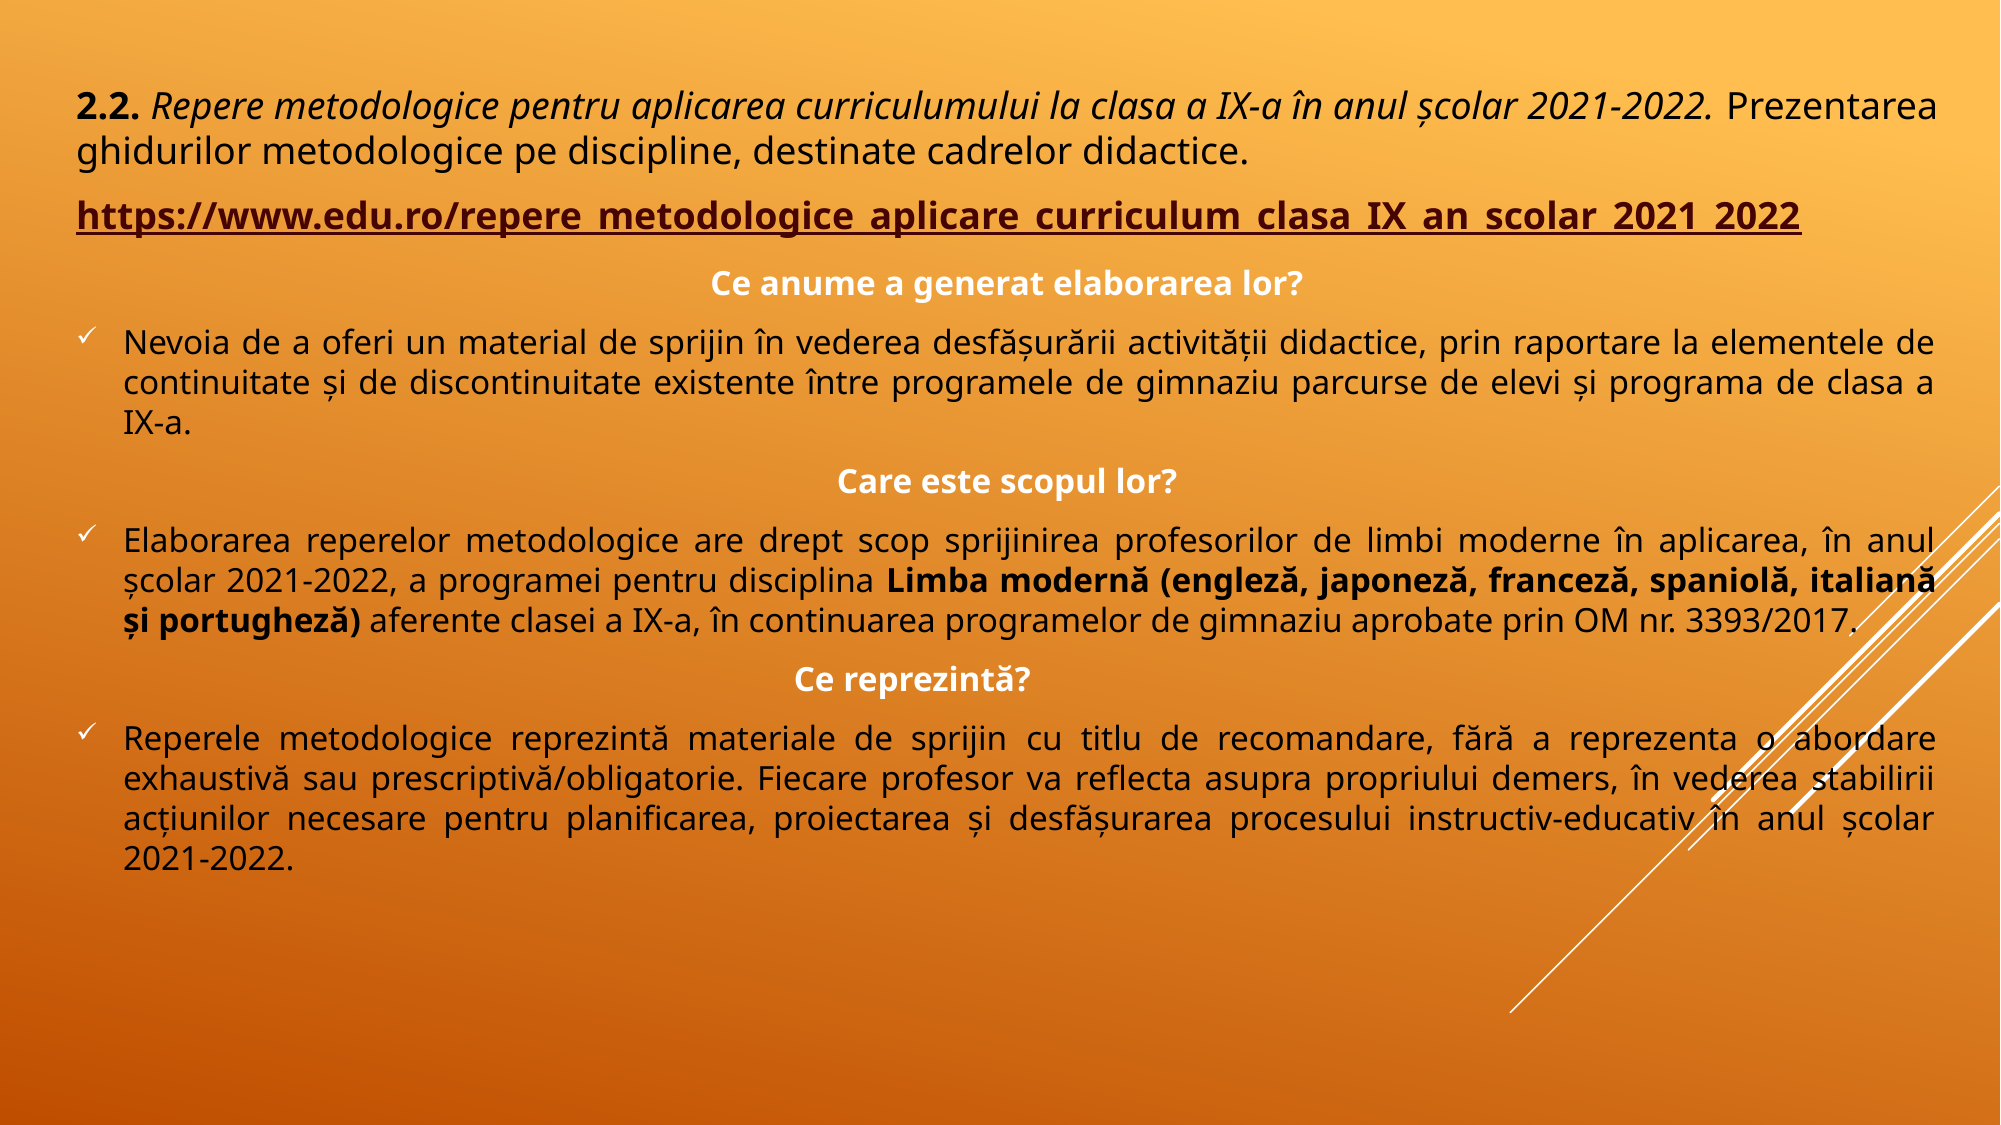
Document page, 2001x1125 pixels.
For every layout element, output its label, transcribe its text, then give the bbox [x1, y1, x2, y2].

list 2.2. Repere metodologice pentru aplicarea curriculumului la clasa a IX-a în anul școlar 2021-2022. Prezentarea ghidurilor metodologice pe discipline, destinate cadrelor didactice. https://www.edu.ro/repere_metodologice_aplicare_curriculum_clasa_IX_an_scolar_2021_2022 Ce anume a generat elaborarea lor? Nevoia de a oferi un material de sprijin în vederea desfășurării activității didactice, prin raportare la elementele de continuitate și de discontinuitate existente între programele de gimnaziu parcurse de elevi și programa de clasa a IX-a. Care este scopul lor? Elaborarea reperelor metodologice are drept scop sprijinirea profesorilor de limbi moderne în aplicarea, în anul școlar 2021-2022, a programei pentru disciplina Limba modernă (engleză, japoneză, franceză, spaniolă, italiană și portugheză) aferente clasei a IX-a, în continuarea programelor de gimnaziu aprobate prin OM nr. 3393/2017. Ce reprezintă? Reperele metodologice reprezintă materiale de sprijin cu titlu de recomandare, fără a reprezenta o abordare exhaustivă sau prescriptivă/obligatorie. Fiecare profesor va reflecta asupra propriului demers, în vederea stabilirii acțiunilor necesare pentru planificarea, proiectarea și desfășurarea procesului instructiv-educativ în anul școlar 2021-2022. [61, 104, 1954, 973]
